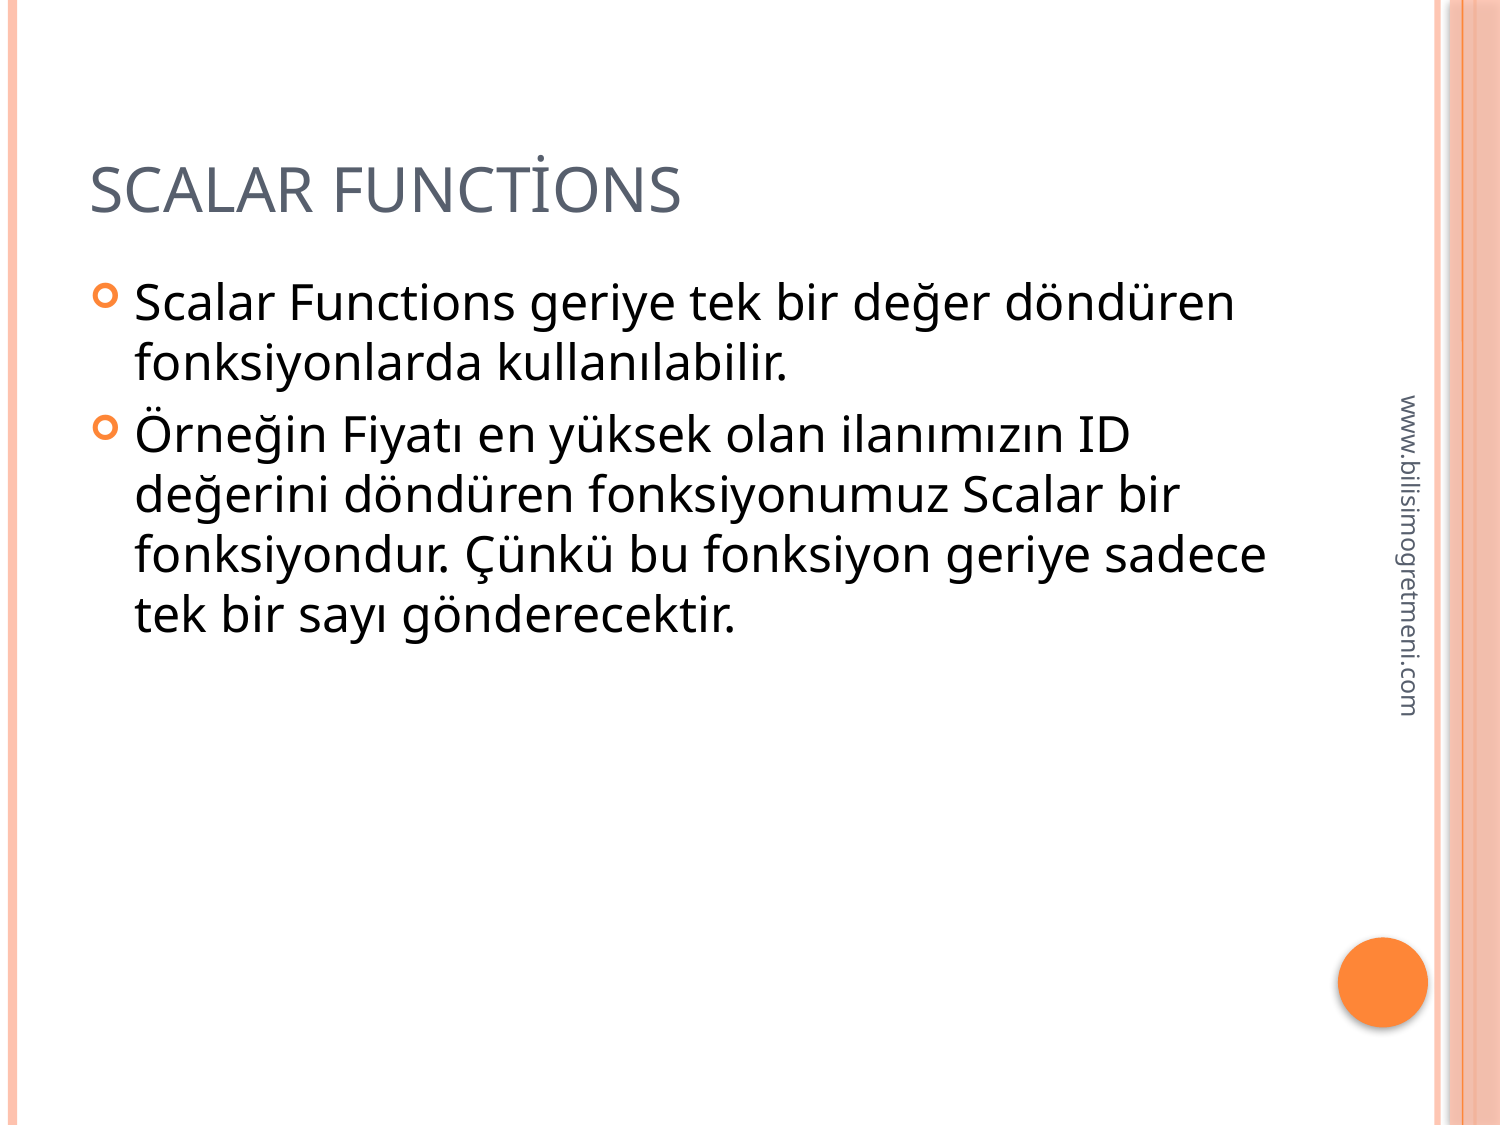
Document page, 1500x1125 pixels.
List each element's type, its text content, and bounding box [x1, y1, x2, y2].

list Scalar Functions geriye tek bir değer döndüren fonksiyonlarda kullanılabilir. Örneğin Fiyatı en yüksek olan ilanımızın ID değerini döndüren fonksiyonumuz Scalar bir fonksiyondur. Çünkü bu fonksiyon geriye sadece tek bir sayı gönderecektir. [75, 262, 1300, 1062]
footer www.bilisimogretmeni.com [1379, 380, 1440, 906]
title Scalar functions [75, 45, 1300, 233]
